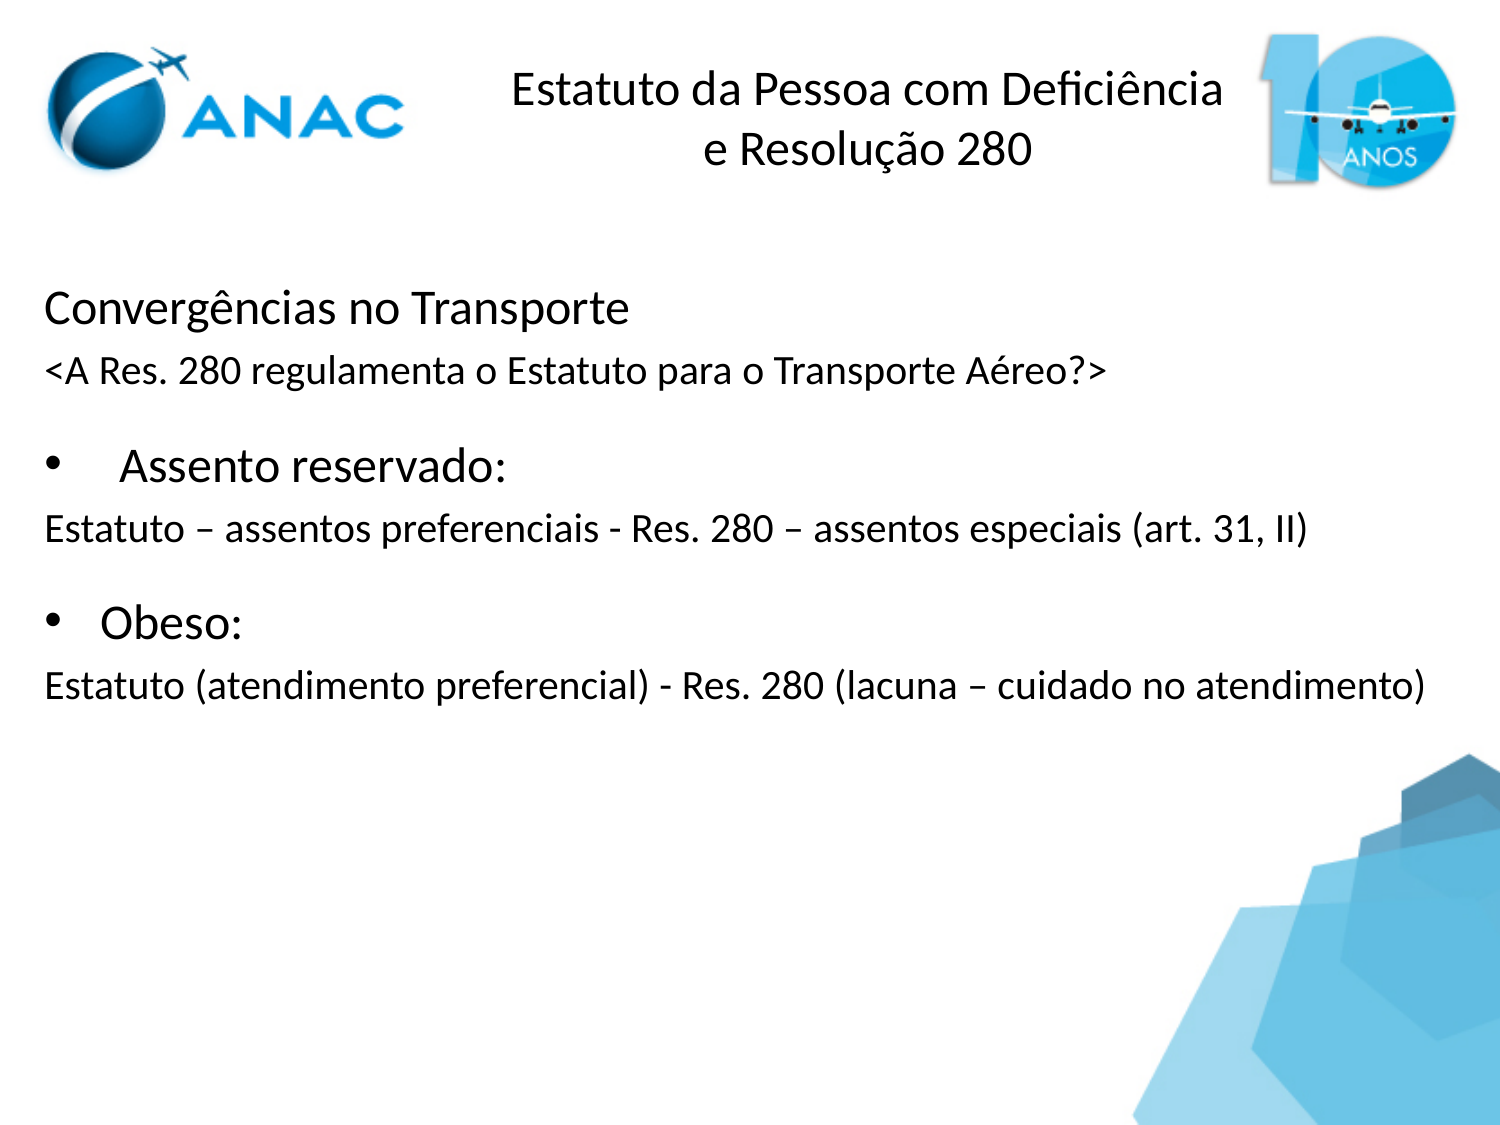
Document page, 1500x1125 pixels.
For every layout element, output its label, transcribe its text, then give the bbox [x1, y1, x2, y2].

text_box Estatuto da Pessoa com Deficiência e Resolução 280 [490, 48, 1247, 183]
picture [0, 0, 1500, 1125]
list Convergências no Transporte <A Res. 280 regulamenta o Estatuto para o Transporte Aéreo?> Assento reservado: Estatuto – assentos preferenciais - Res. 280 – assentos especiais (art. 31, II) Obeso: Estatuto (atendimento preferencial) - Res. 280 (lacuna – cuidado no atendimento) [29, 267, 1459, 1005]
